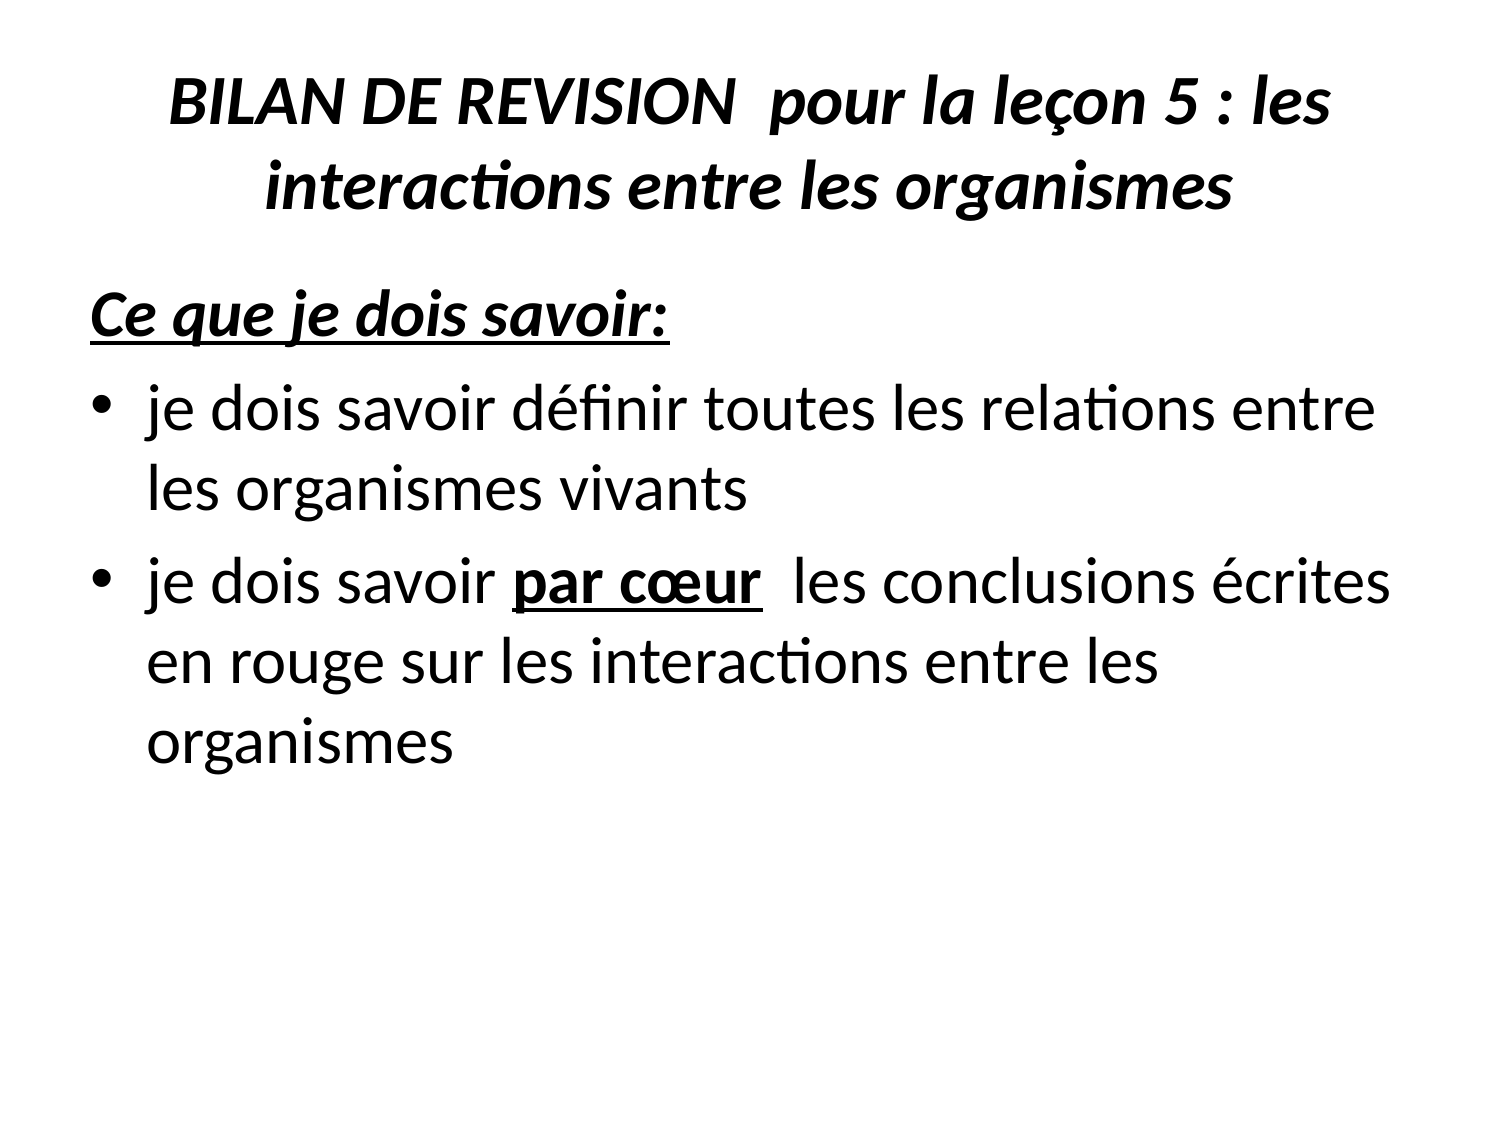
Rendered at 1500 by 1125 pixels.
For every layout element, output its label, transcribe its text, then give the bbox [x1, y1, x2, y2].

title BILAN DE REVISION pour la leçon 5 : les interactions entre les organismes [75, 45, 1425, 233]
list Ce que je dois savoir: je dois savoir définir toutes les relations entre les organismes vivants je dois savoir par cœur les conclusions écrites en rouge sur les interactions entre les organismes [75, 262, 1425, 1005]
